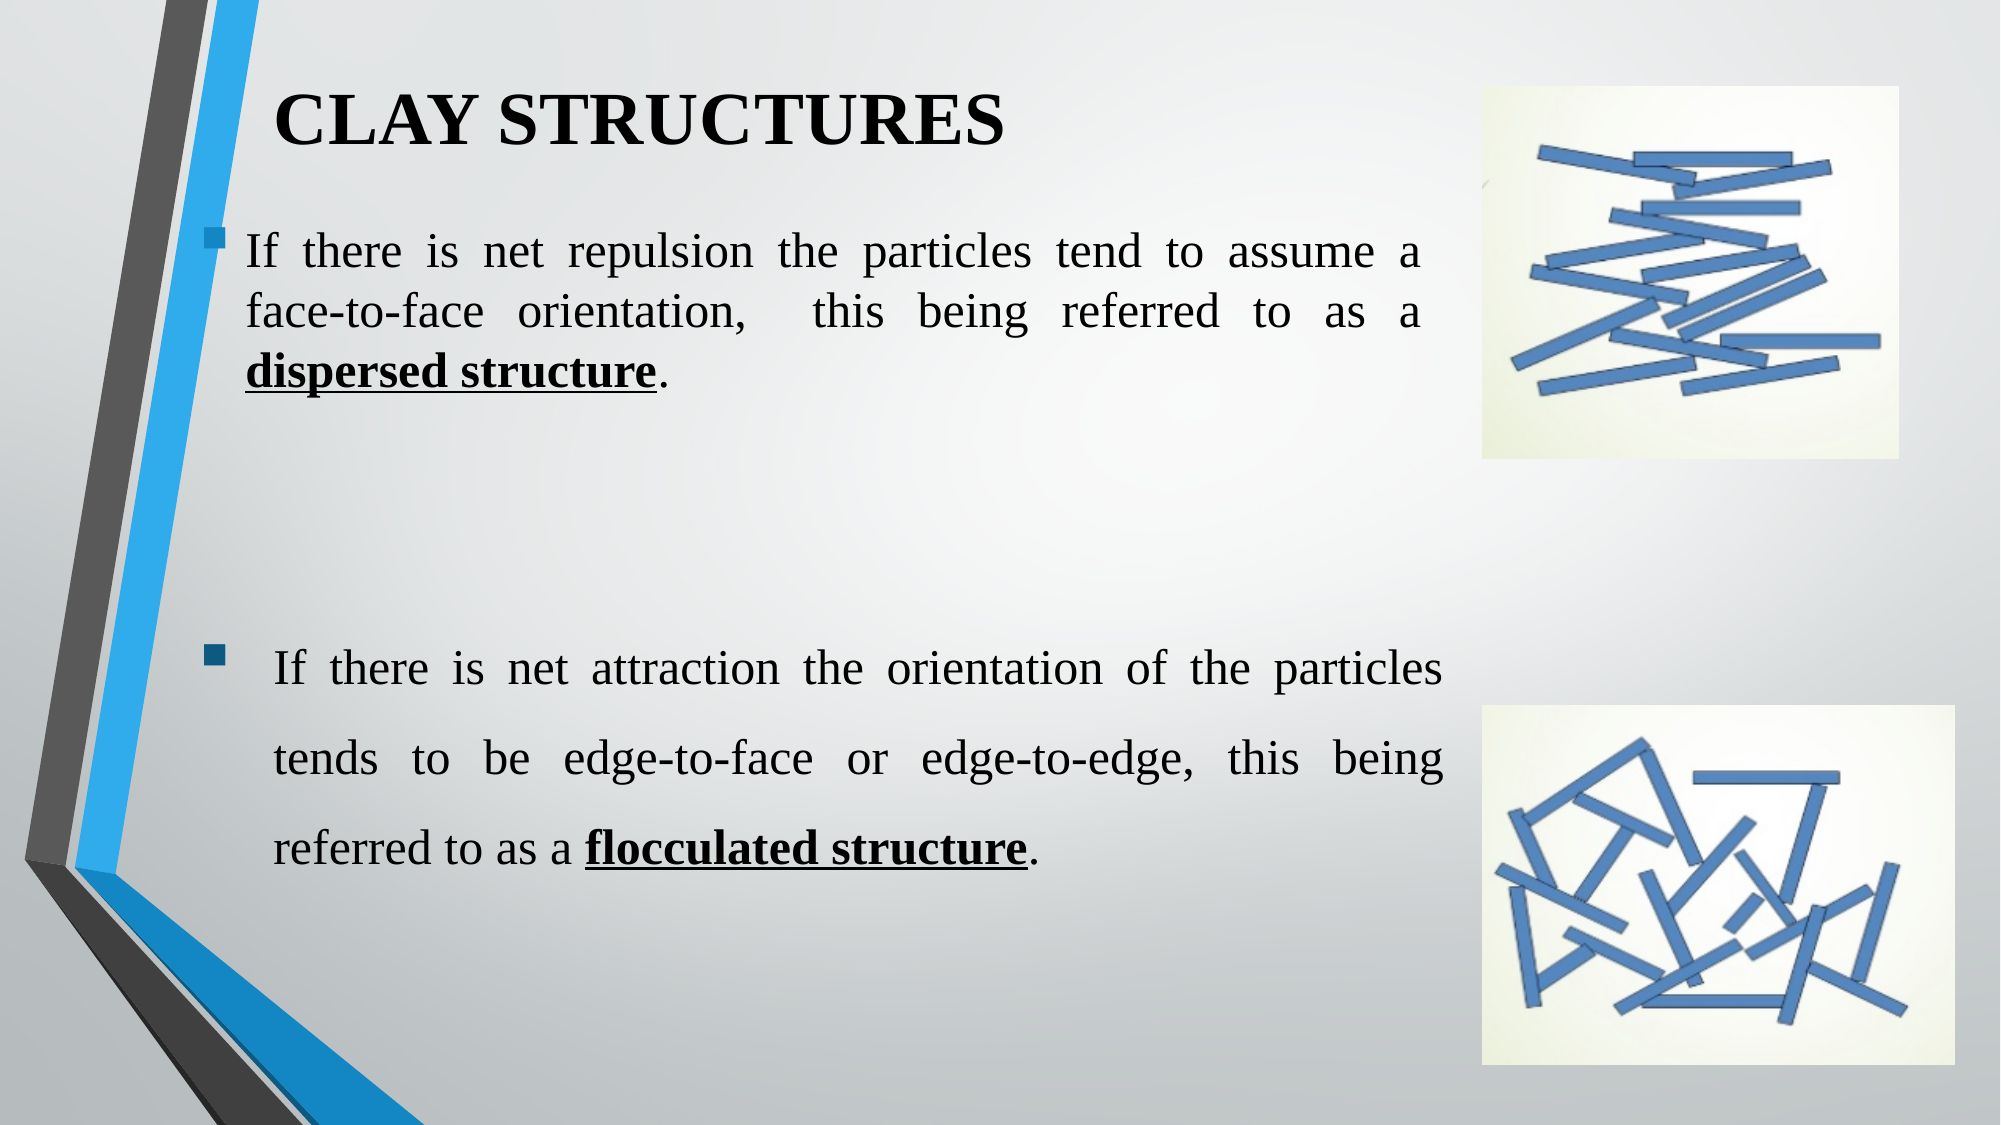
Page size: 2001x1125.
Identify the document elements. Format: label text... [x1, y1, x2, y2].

list If there is net repulsion the particles tend to assume a face-to-face orientation, this being referred to as a dispersed structure. [183, 186, 1438, 511]
picture [1482, 86, 1899, 459]
text_box Clay Structures [183, 17, 1483, 168]
text_box If there is net attraction the orientation of the particles tends to be edge-to-face or edge-to-edge, this being referred to as a flocculated structure. [183, 596, 1460, 882]
picture [1482, 704, 1955, 1065]
